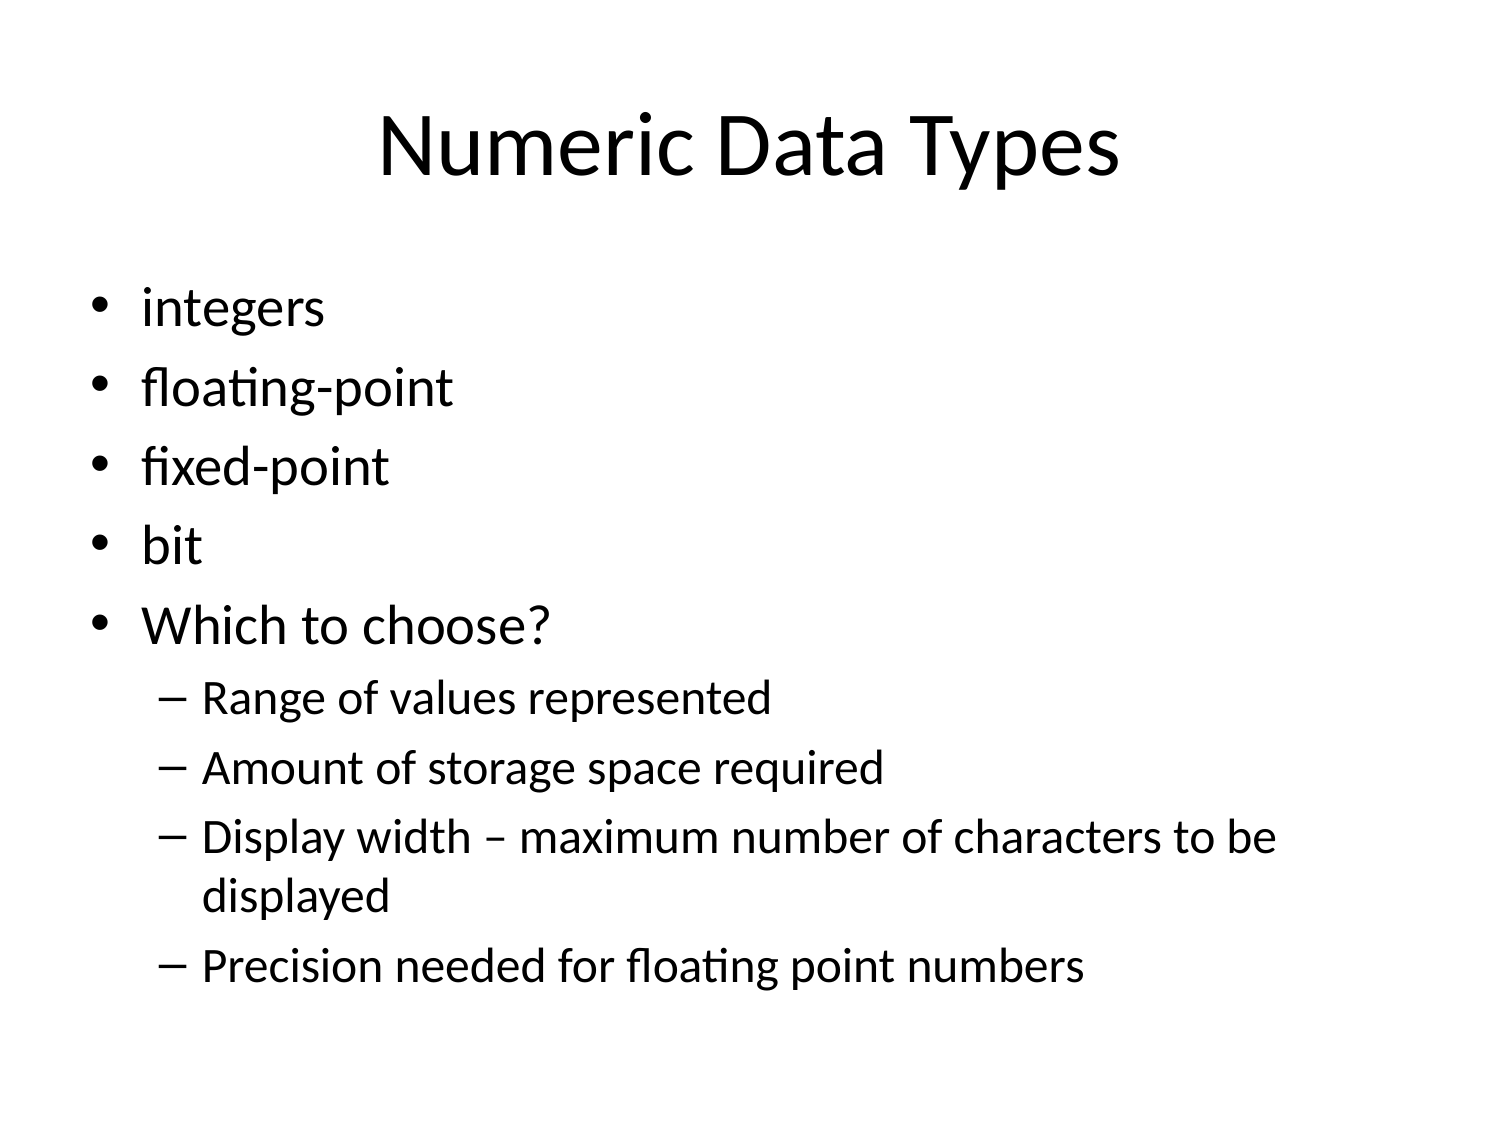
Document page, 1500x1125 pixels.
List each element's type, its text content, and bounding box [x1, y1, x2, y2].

title Numeric Data Types [75, 45, 1425, 233]
list integers floating-point fixed-point bit Which to choose? Range of values represented Amount of storage space required Display width – maximum number of characters to be displayed Precision needed for floating point numbers [75, 262, 1425, 1005]
